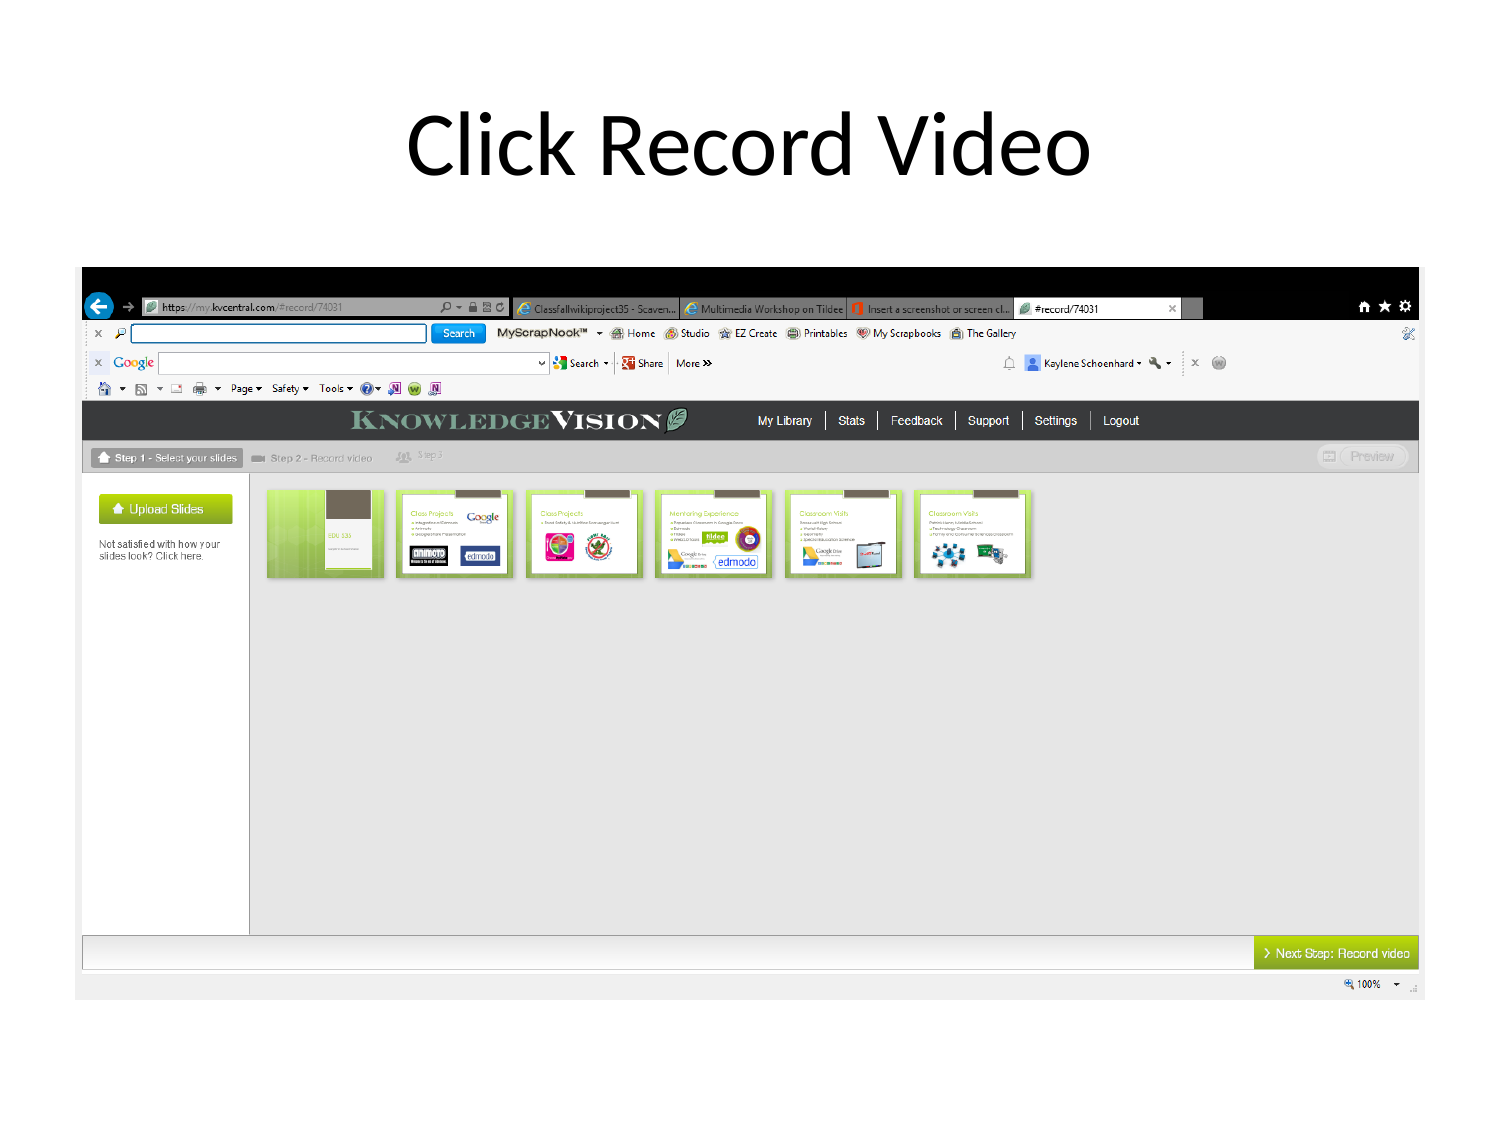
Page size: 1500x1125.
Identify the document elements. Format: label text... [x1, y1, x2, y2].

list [74, 267, 1426, 1000]
title Click Record Video [75, 45, 1425, 233]
